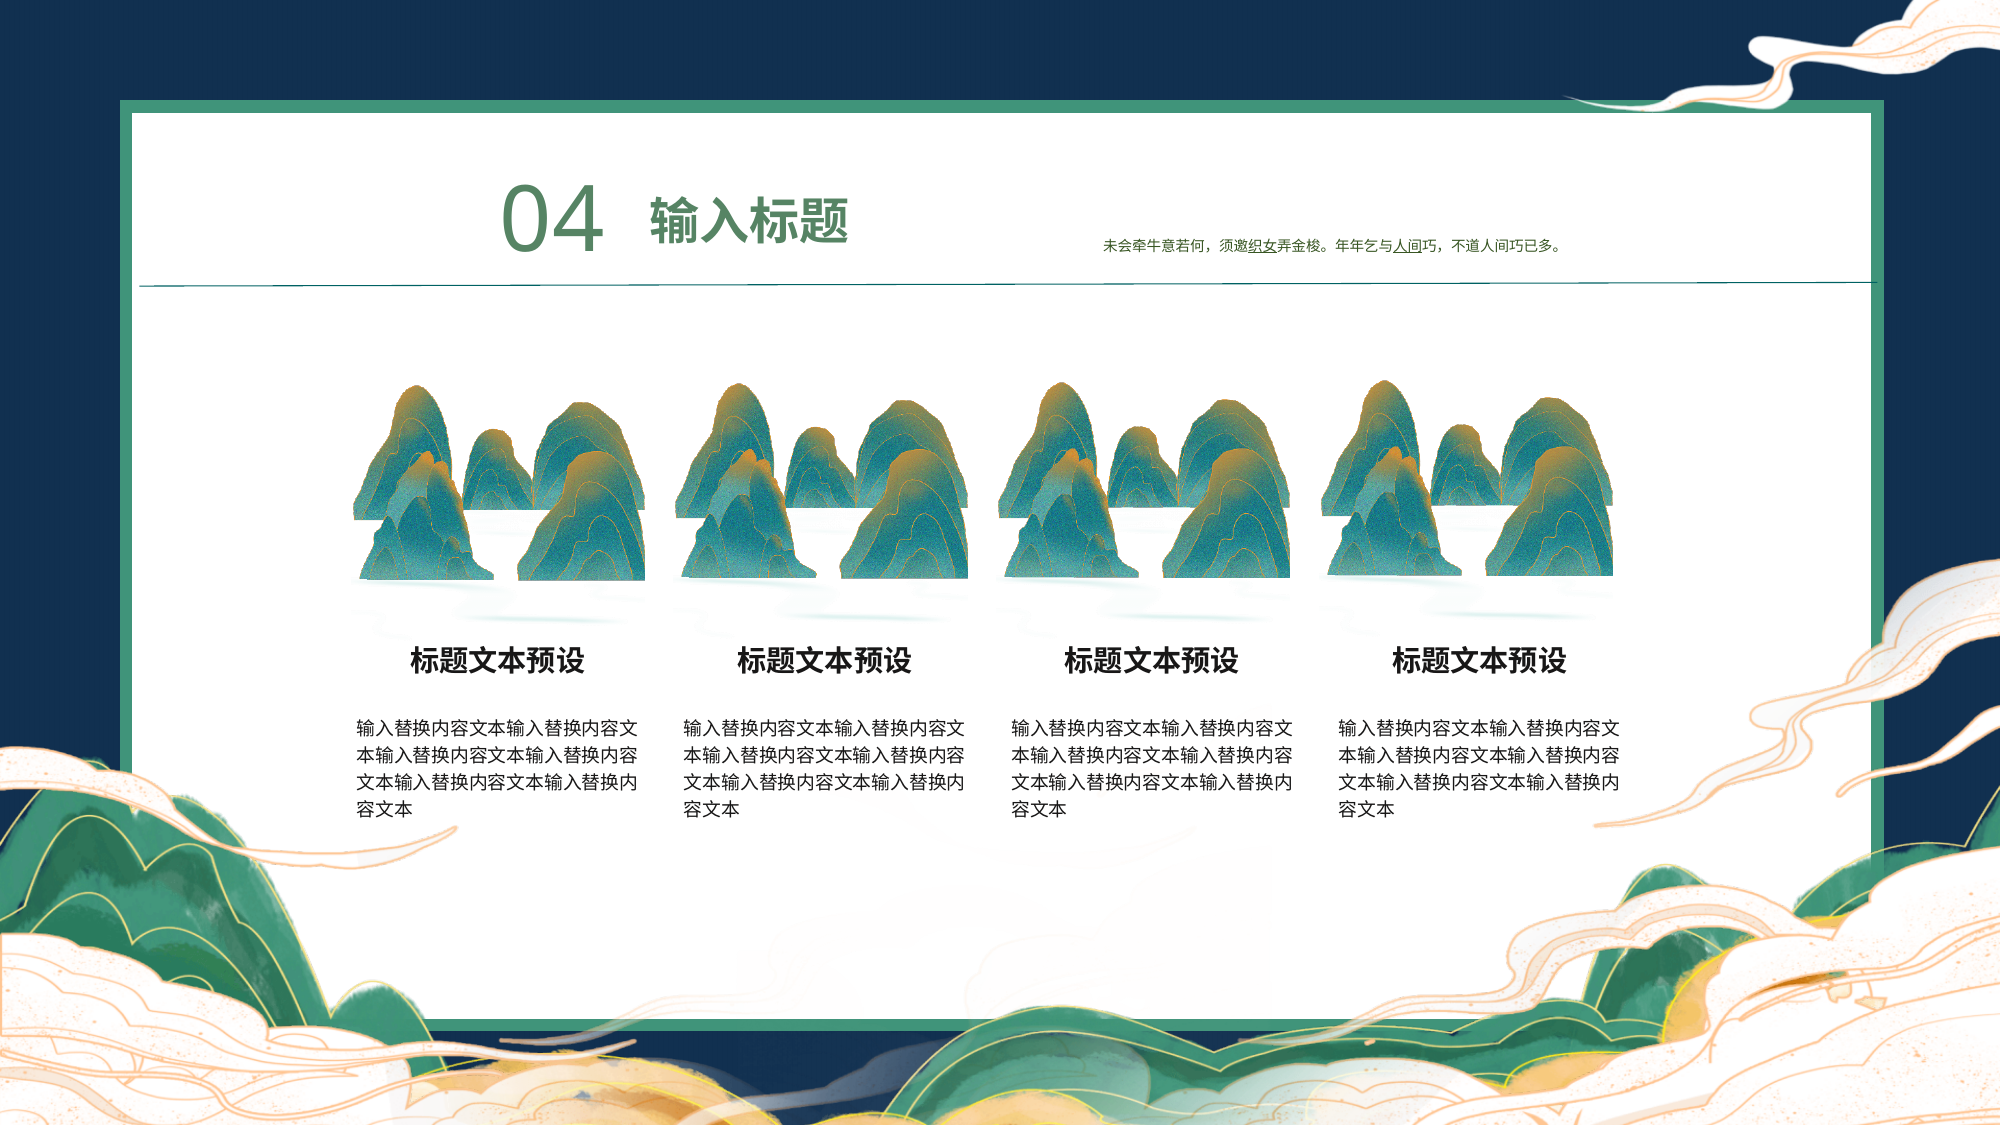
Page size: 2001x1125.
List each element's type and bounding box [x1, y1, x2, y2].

text_box [139, 152, 1878, 287]
text_box [0, 0, 2000, 1125]
text_box [350, 346, 1613, 645]
